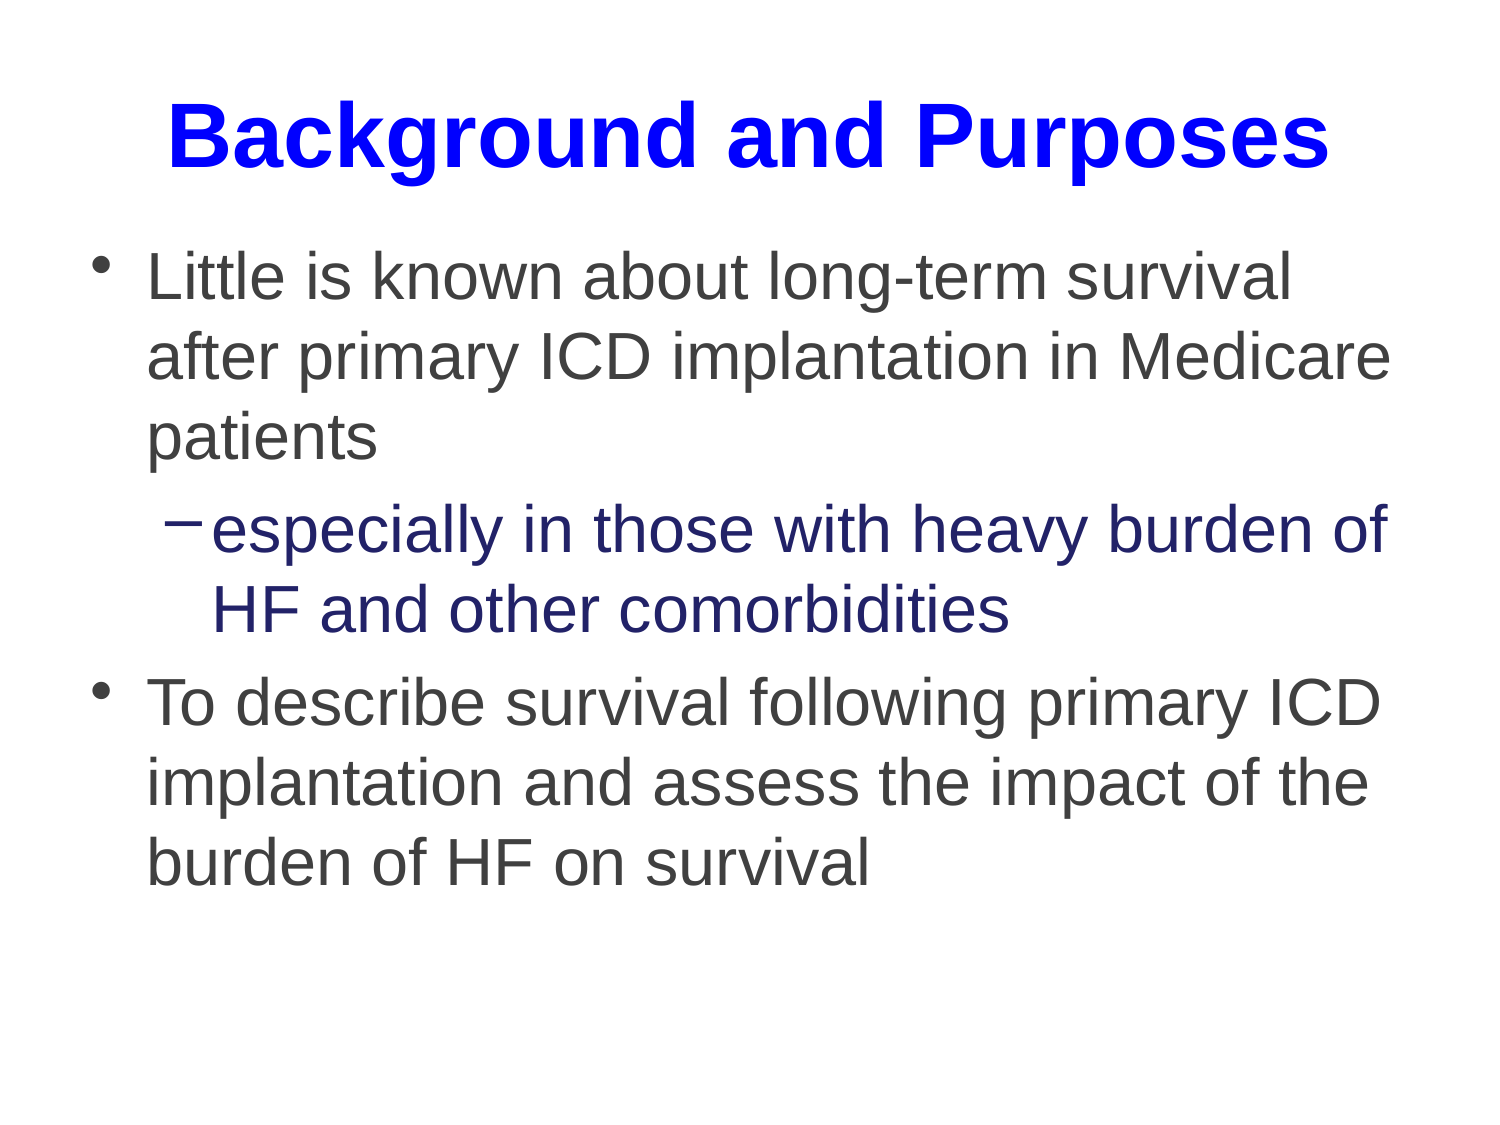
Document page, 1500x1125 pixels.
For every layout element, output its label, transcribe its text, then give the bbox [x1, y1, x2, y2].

list Little is known about long-term survival after primary ICD implantation in Medicare patients especially in those with heavy burden of HF and other comorbidities To describe survival following primary ICD implantation and assess the impact of the burden of HF on survival [75, 224, 1425, 968]
title Background and Purposes [75, 37, 1425, 224]
